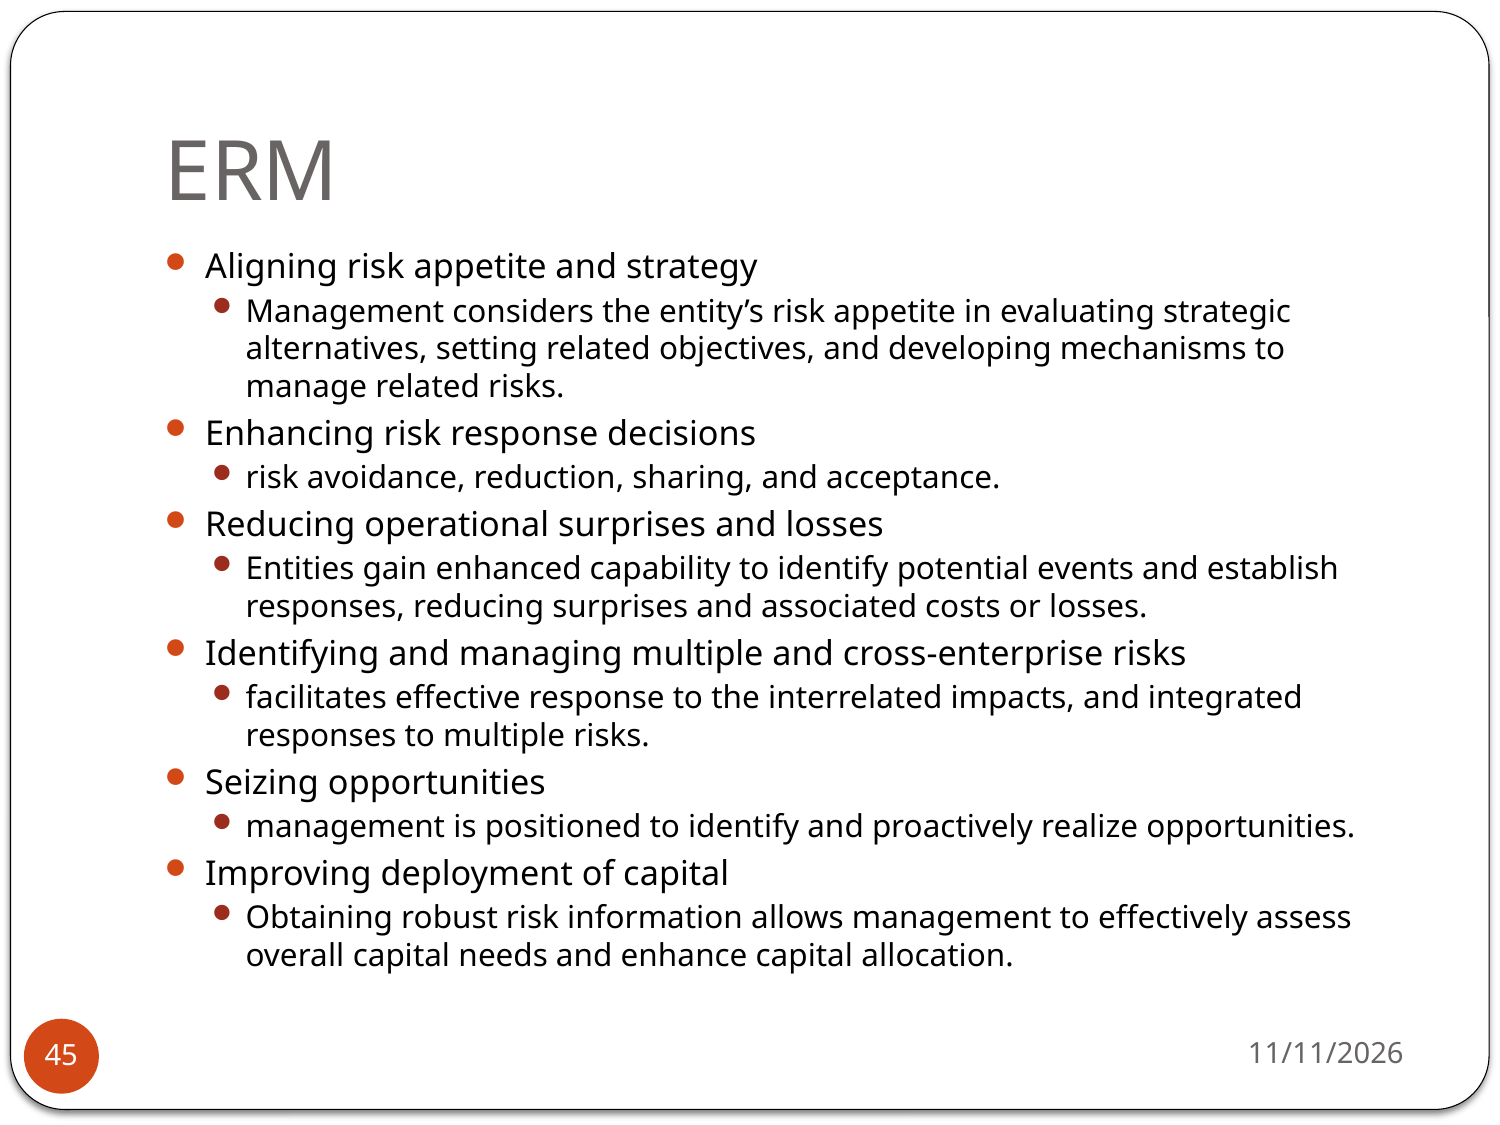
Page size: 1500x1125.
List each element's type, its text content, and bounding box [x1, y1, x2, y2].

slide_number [1012, 1015, 1419, 1094]
title ERM [150, 45, 1425, 233]
list Aligning risk appetite and strategy Management considers the entity’s risk appetite in evaluating strategic alternatives, setting related objectives, and developing mechanisms to manage related risks. Enhancing risk response decisions risk avoidance, reduction, sharing, and acceptance. Reducing operational surprises and losses Entities gain enhanced capability to identify potential events and establish responses, reducing surprises and associated costs or losses. Identifying and managing multiple and cross-enterprise risks facilitates effective response to the interrelated impacts, and integrated responses to multiple risks. Seizing opportunities management is positioned to identify and proactively realize opportunities. Improving deployment of capital Obtaining robust risk information allows management to effectively assess overall capital needs and enhance capital allocation. [150, 237, 1425, 988]
slide_number 45 [23, 1018, 99, 1094]
